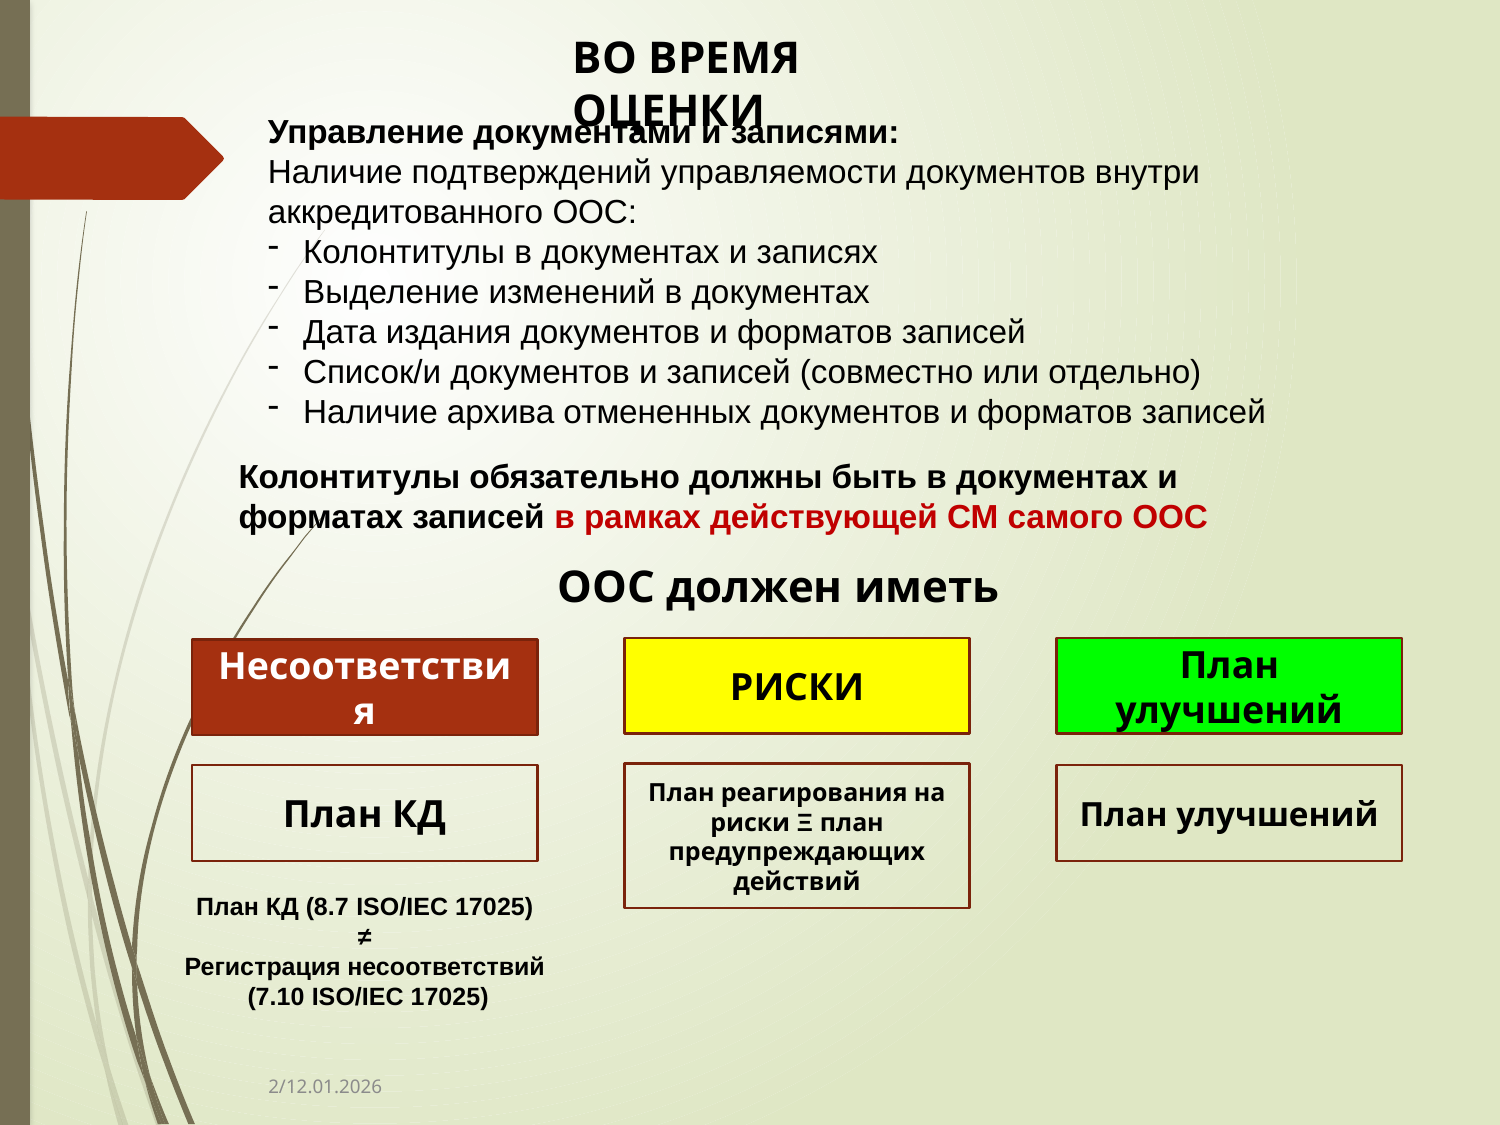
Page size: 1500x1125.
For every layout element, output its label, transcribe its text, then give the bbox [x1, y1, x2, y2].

text_box План реагирования на риски Ξ план предупреждающих действий [623, 762, 971, 909]
text_box ВО ВРЕМЯ ОЦЕНКИ [558, 22, 1001, 143]
text_box РИСКИ [623, 637, 971, 735]
text_box Управление документами и записями: Наличие подтверждений управляемости документов внутри аккредитованного ООС: Колонтитулы в документах и записях Выделение изменений в документах Дата издания документов и форматов записей Список/и документов и записей (совместно или отдельно) Наличие архива отмененных документов и форматов записей [253, 102, 1306, 438]
text_box ООС должен иметь [543, 551, 1081, 619]
text_box План КД [191, 764, 539, 862]
text_box План улучшений [1055, 637, 1403, 735]
footer 2/12.01.2026 [253, 1056, 1191, 1116]
text_box План КД (8.7 ISO/IEC 17025) ≠ Регистрация несоответствий (7.10 ISO/IEC 17025) [149, 883, 580, 1018]
text_box План улучшений [1055, 764, 1403, 862]
text_box Колонтитулы обязательно должны быть в документах и форматах записей в рамках действующей СМ самого ООС [223, 448, 1277, 543]
text_box Несоответствия [191, 638, 539, 736]
